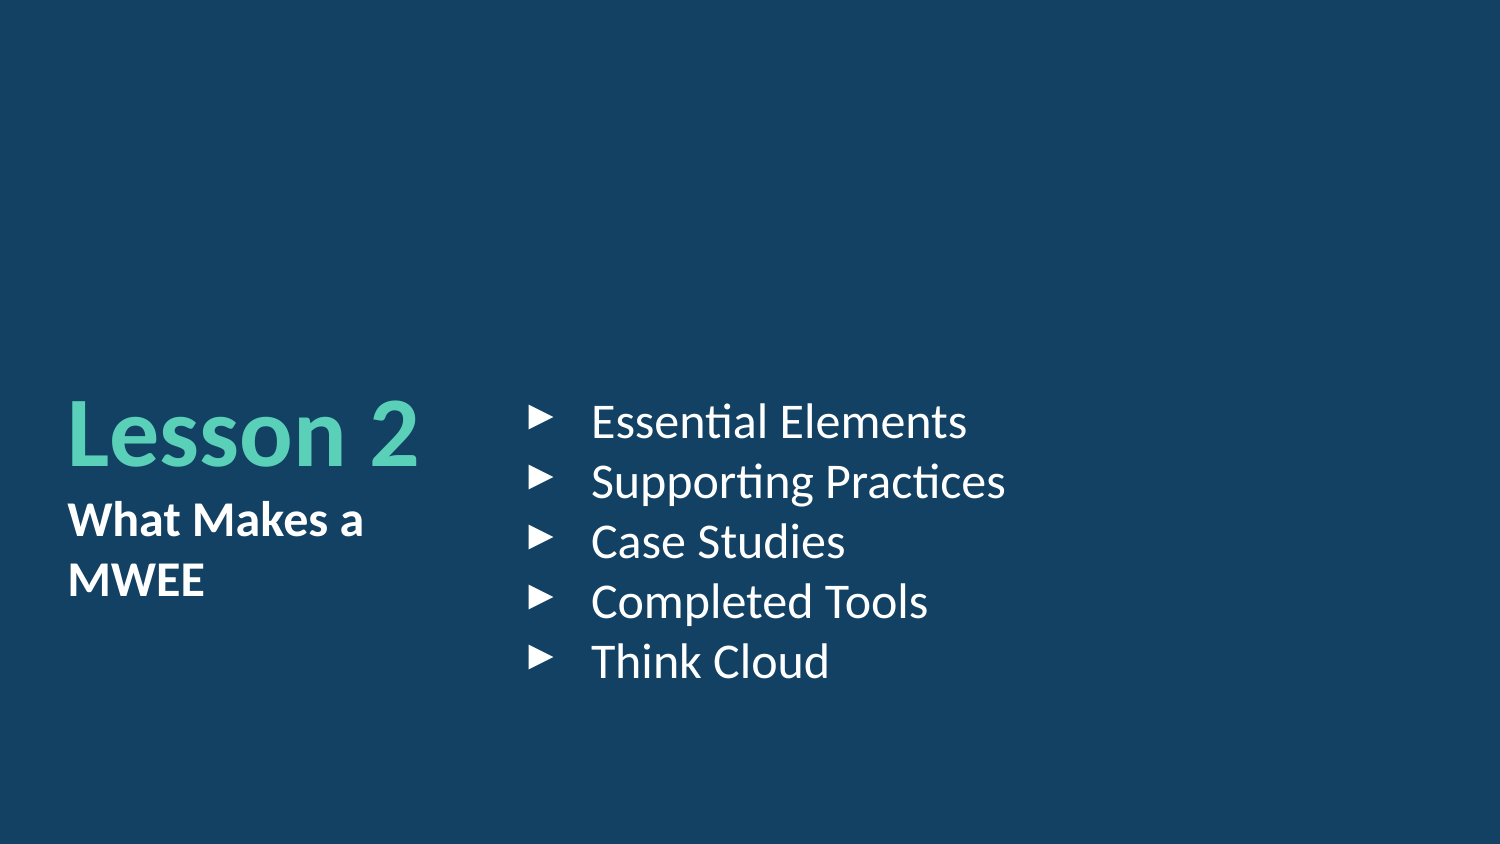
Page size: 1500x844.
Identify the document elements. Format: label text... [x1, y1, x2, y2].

text_box Lesson 2 What Makes a MWEE [52, 408, 459, 622]
text_box Essential Elements Supporting Practices Case Studies Completed Tools Think Cloud [500, 373, 1434, 836]
